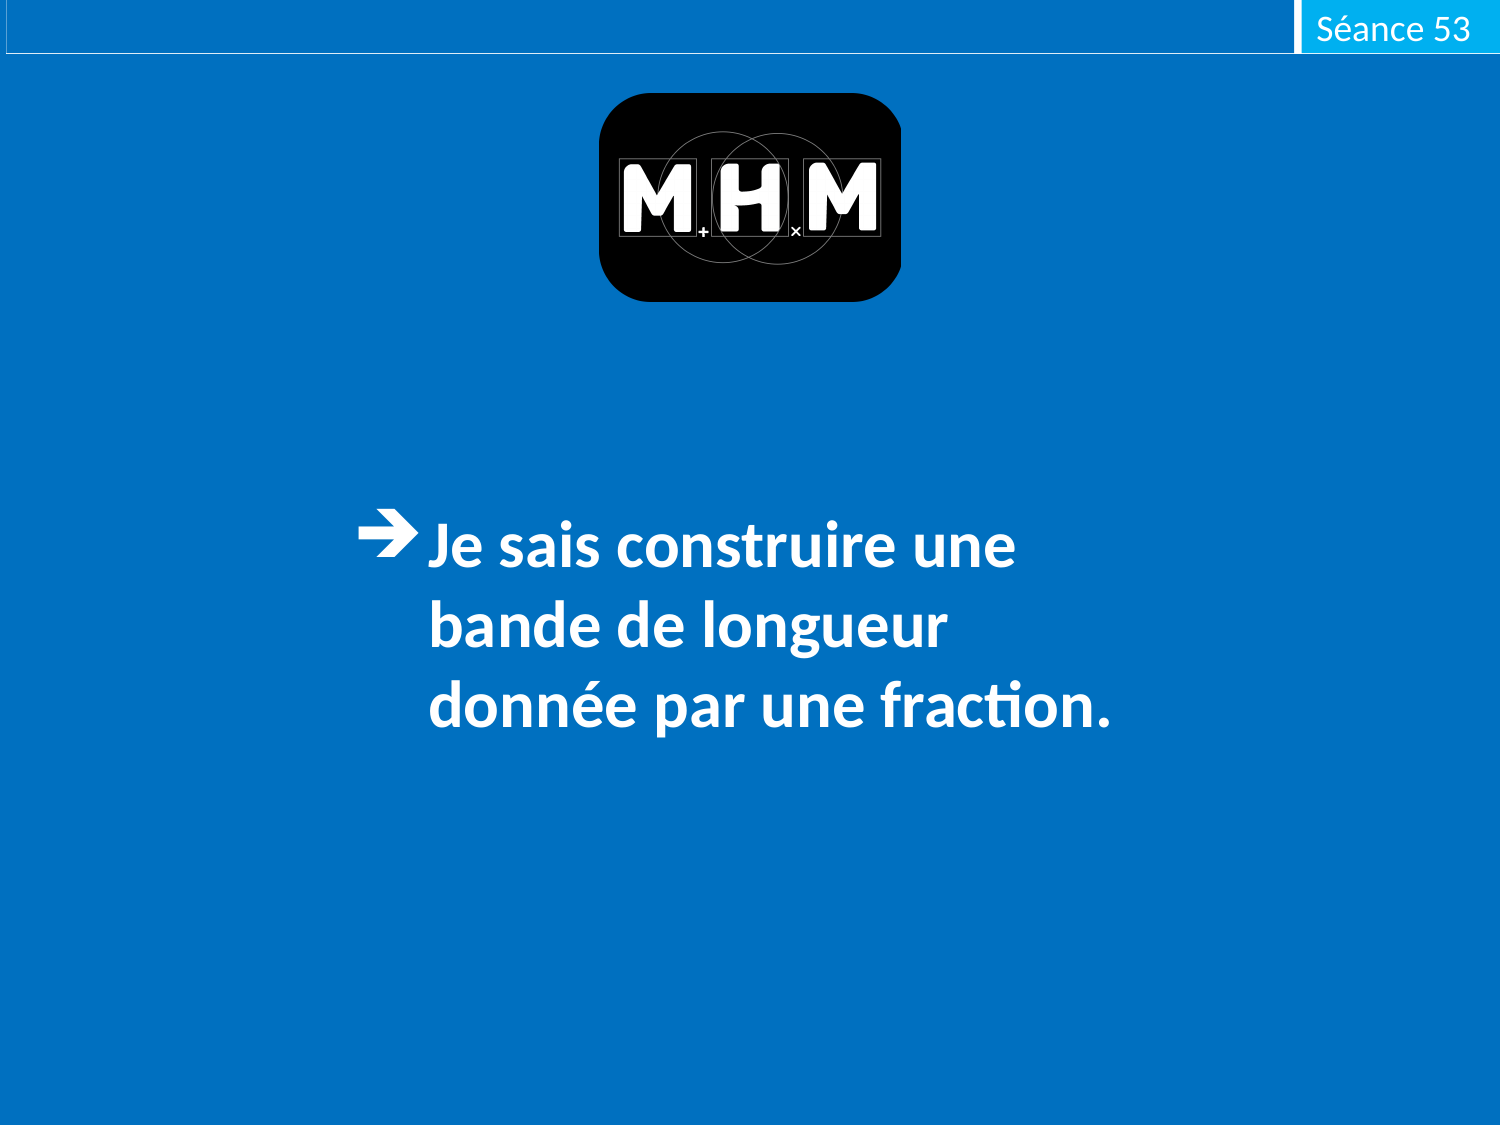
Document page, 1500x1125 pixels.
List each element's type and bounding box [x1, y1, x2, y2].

text_box [0, 54, 1500, 1125]
